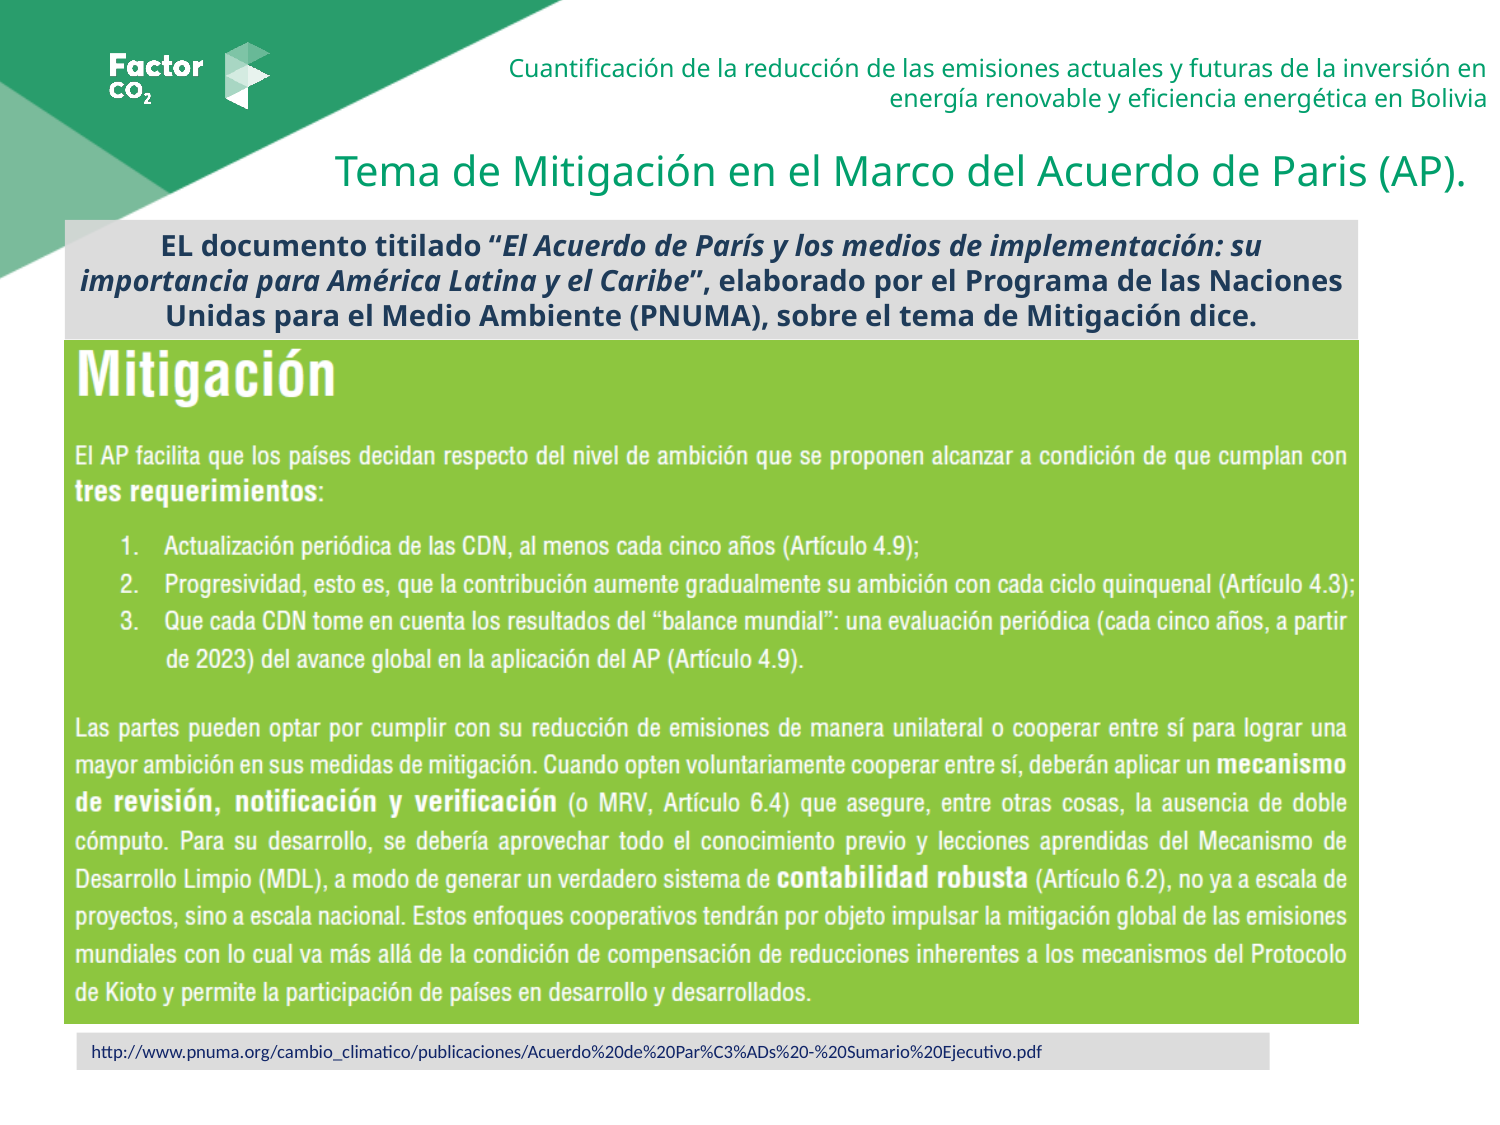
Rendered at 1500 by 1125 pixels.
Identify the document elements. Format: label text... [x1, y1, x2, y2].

picture [0, 75, 1500, 1125]
text_box EL documento titilado “El Acuerdo de París y los medios de implementación: su importancia para América Latina y el Caribe”, elaborado por el Programa de las Naciones Unidas para el Medio Ambiente (PNUMA), sobre el tema de Mitigación dice. [64, 219, 1359, 339]
text_box Tema de Mitigación en el Marco del Acuerdo de Paris (AP). [230, 137, 1483, 203]
text_box [0, 0, 1500, 75]
text_box http://www.pnuma.org/cambio_climatico/publicaciones/Acuerdo%20de%20Par%C3%ADs%20-%20Sumario%20Ejecutivo.pdf [76, 1033, 1270, 1070]
